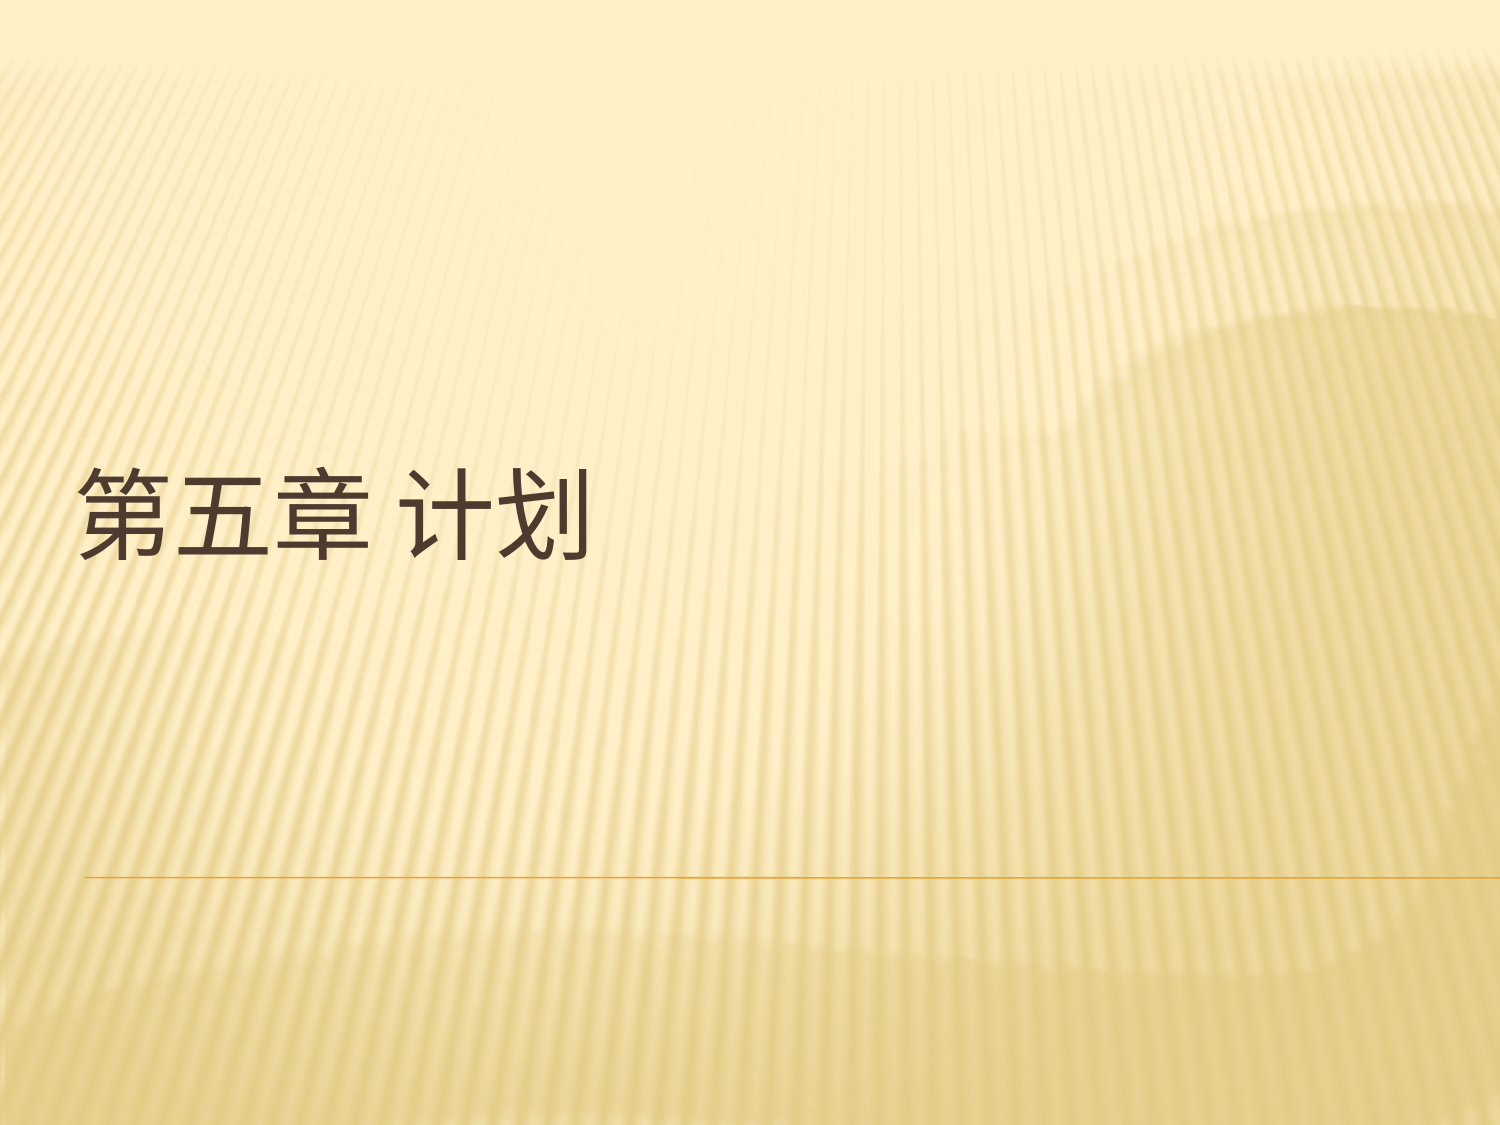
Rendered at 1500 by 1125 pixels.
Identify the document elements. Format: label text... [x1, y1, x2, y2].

title 第五章 计划 [58, 445, 1447, 646]
